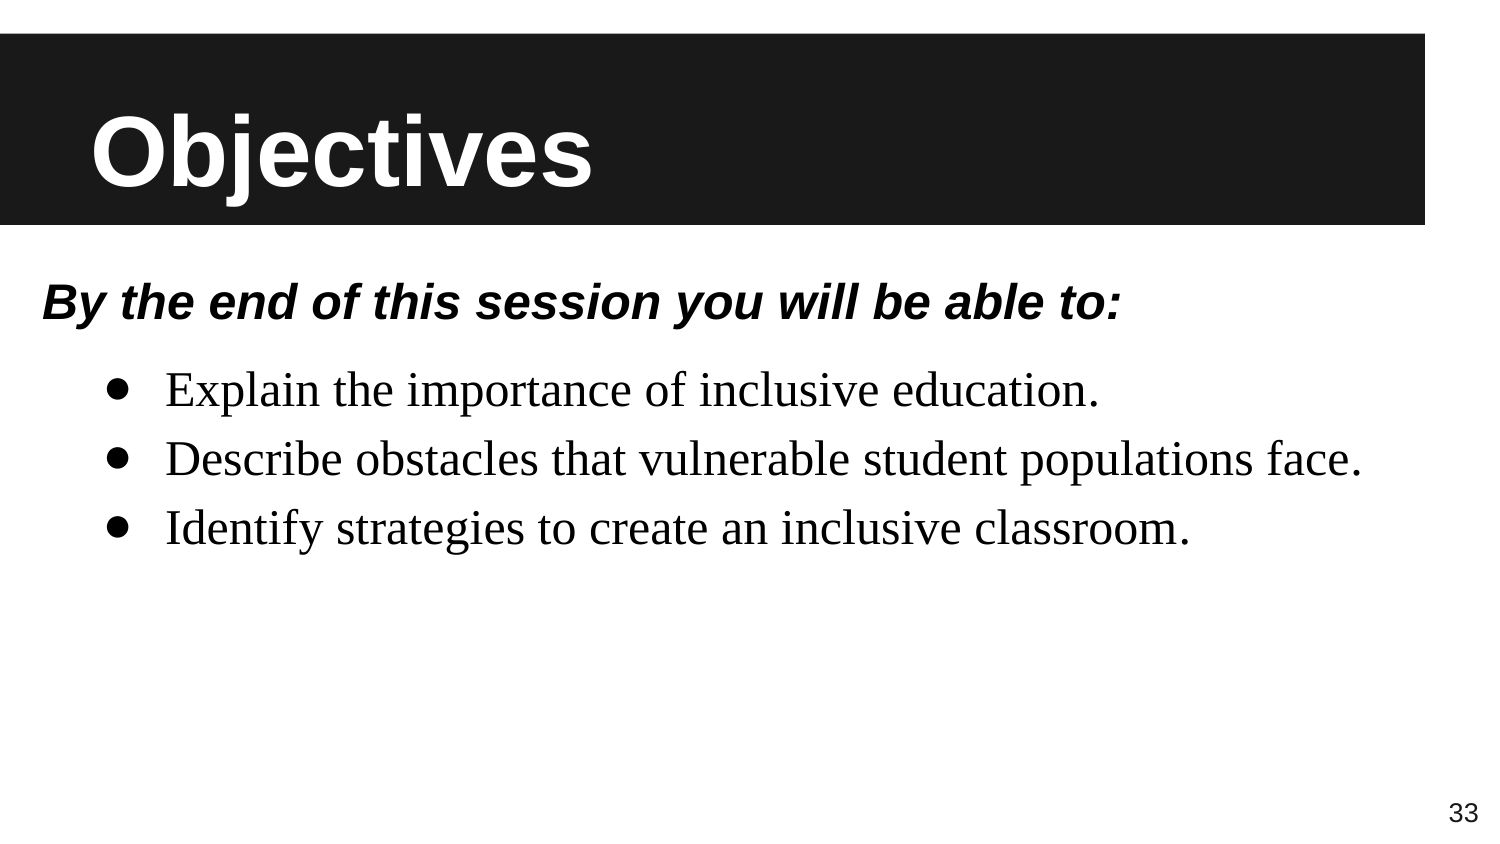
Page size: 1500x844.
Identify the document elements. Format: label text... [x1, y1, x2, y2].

slide_number 33 [1403, 779, 1494, 844]
list Explain the importance of inclusive education. Describe obstacles that vulnerable student populations face. Identify strategies to create an inclusive classroom. [75, 332, 1425, 686]
title Objectives [75, 33, 1425, 221]
text_box By the end of this session you will be able to: [27, 262, 1404, 337]
